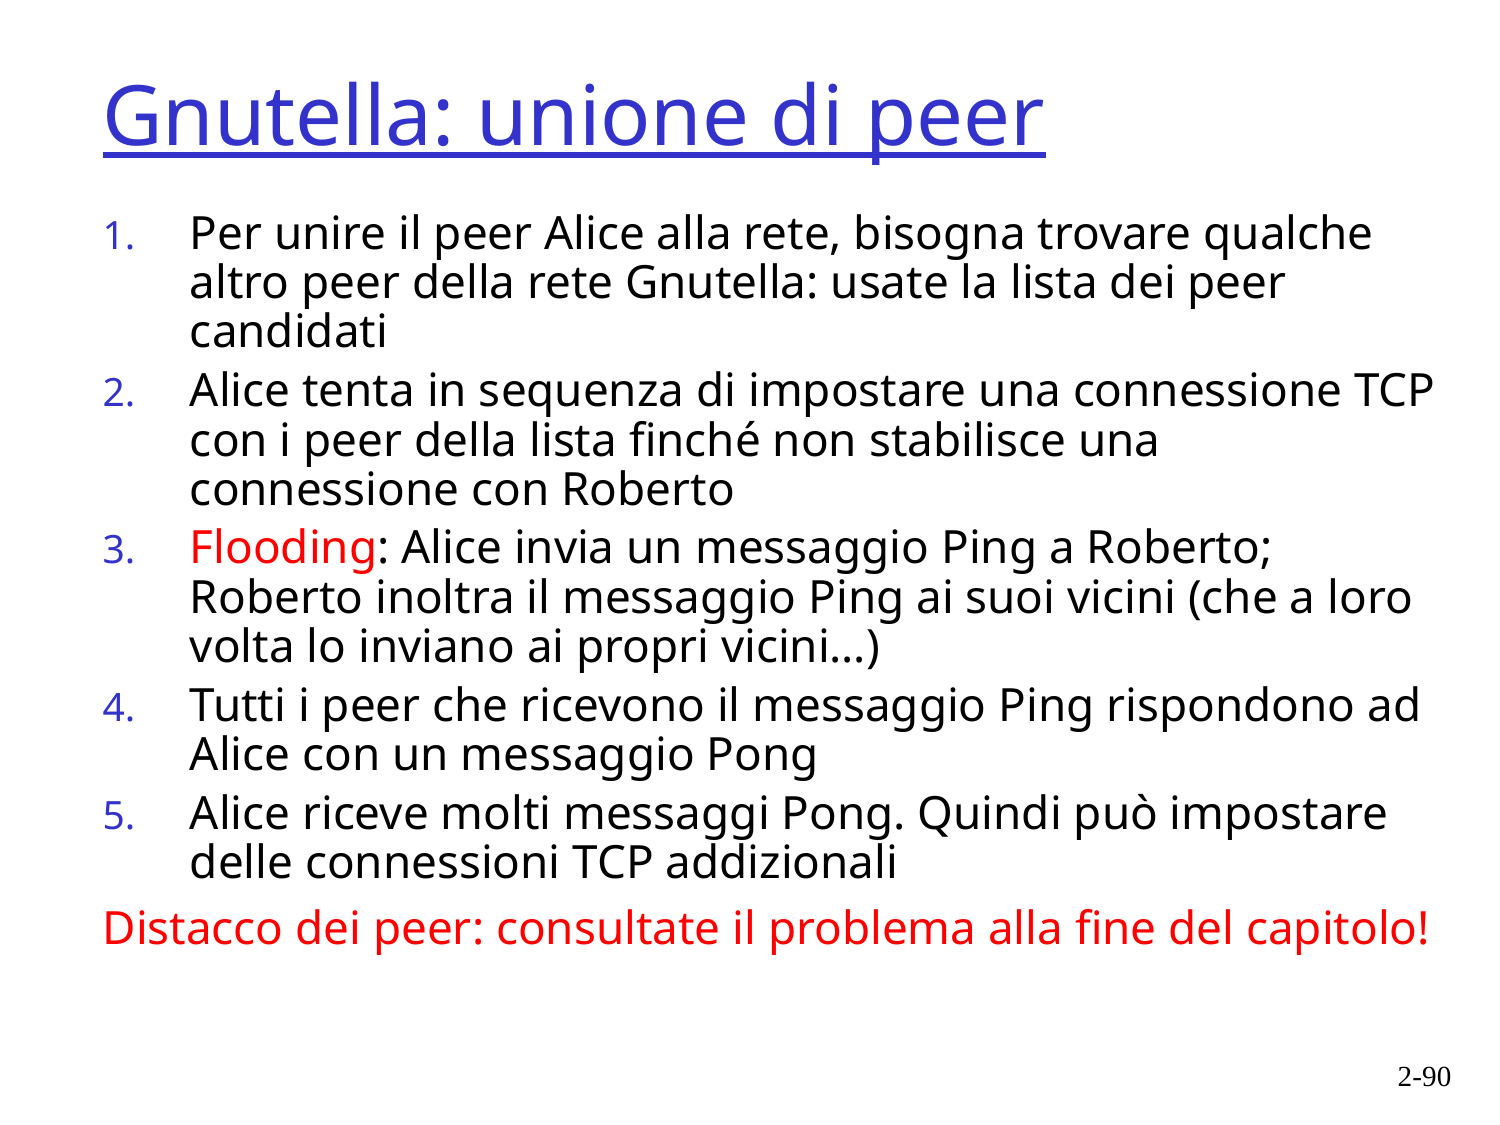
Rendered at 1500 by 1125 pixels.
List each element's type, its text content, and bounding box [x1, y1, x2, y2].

list Per unire il peer Alice alla rete, bisogna trovare qualche altro peer della rete Gnutella: usate la lista dei peer candidati Alice tenta in sequenza di impostare una connessione TCP con i peer della lista finché non stabilisce una connessione con Roberto Flooding: Alice invia un messaggio Ping a Roberto; Roberto inoltra il messaggio Ping ai suoi vicini (che a loro volta lo inviano ai propri vicini…) Tutti i peer che ricevono il messaggio Ping rispondono ad Alice con un messaggio Pong Alice riceve molti messaggi Pong. Quindi può impostare delle connessioni TCP addizionali Distacco dei peer: consultate il problema alla fine del capitolo! [87, 201, 1452, 1069]
title Gnutella: unione di peer [87, 35, 1363, 190]
slide_number 2-90 [1362, 1049, 1467, 1125]
